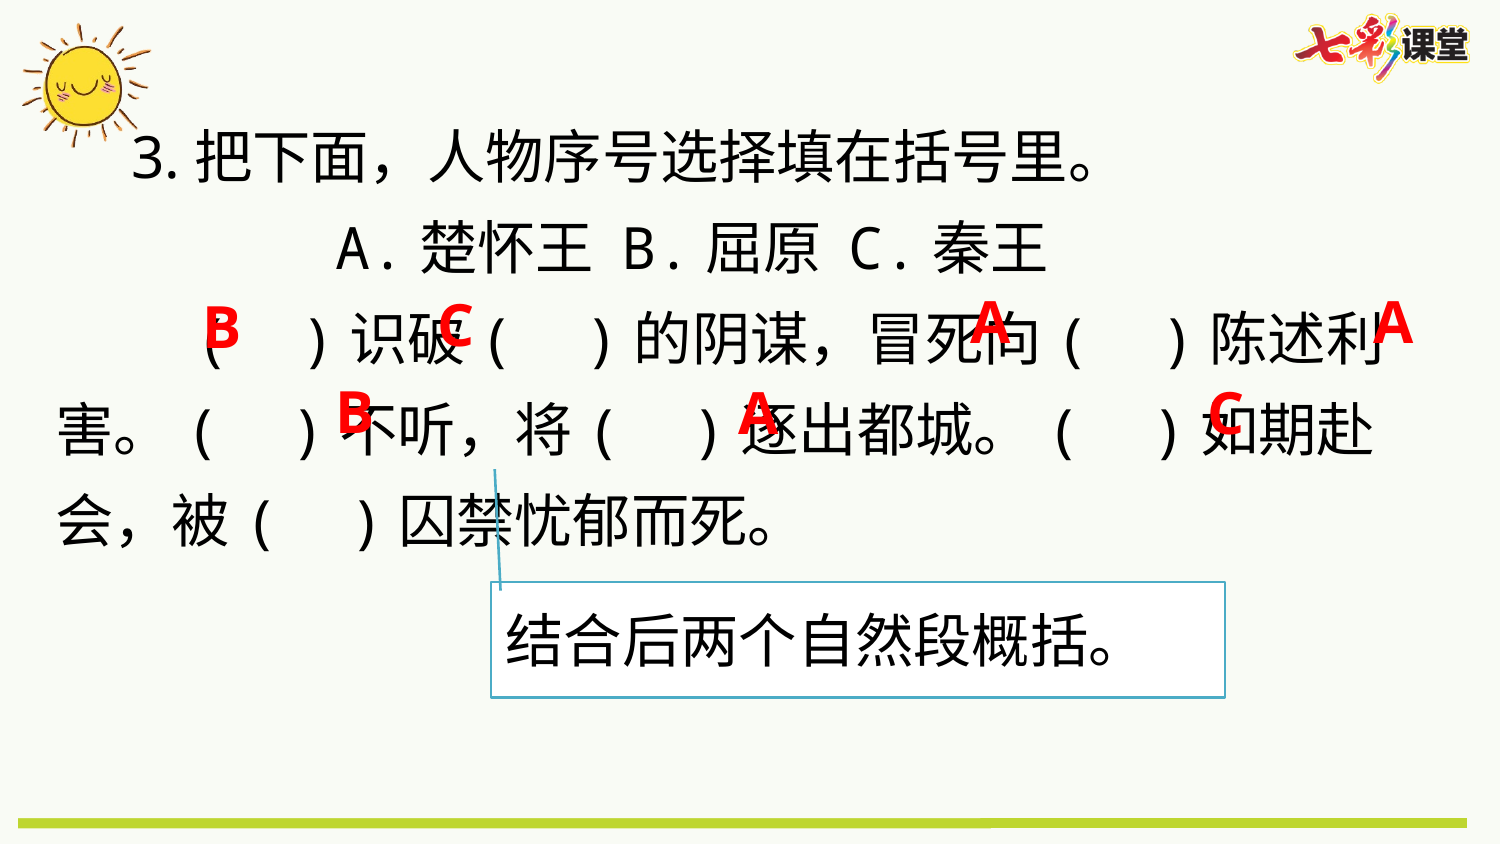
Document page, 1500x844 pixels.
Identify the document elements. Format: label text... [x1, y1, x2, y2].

picture [0, 0, 173, 172]
text_box 3.把下面，人物序号选择填在括号里。 A.楚怀王 B.屈原 C.秦王 ( )识破( )的阴谋，冒死向( )陈述利害。( )不听，将( )逐出都城。( )如期赴会，被( )囚禁忧郁而死。 [40, 92, 1460, 562]
text_box A [955, 277, 1026, 363]
text_box B [320, 367, 390, 453]
text_box C [423, 280, 490, 366]
text_box 结合后两个自然段概括。 [490, 469, 1226, 699]
picture [1291, 9, 1472, 87]
picture [18, 771, 1467, 844]
text_box A [723, 368, 794, 454]
text_box C [1192, 368, 1260, 454]
text_box B [188, 282, 257, 368]
text_box A [1359, 277, 1429, 363]
